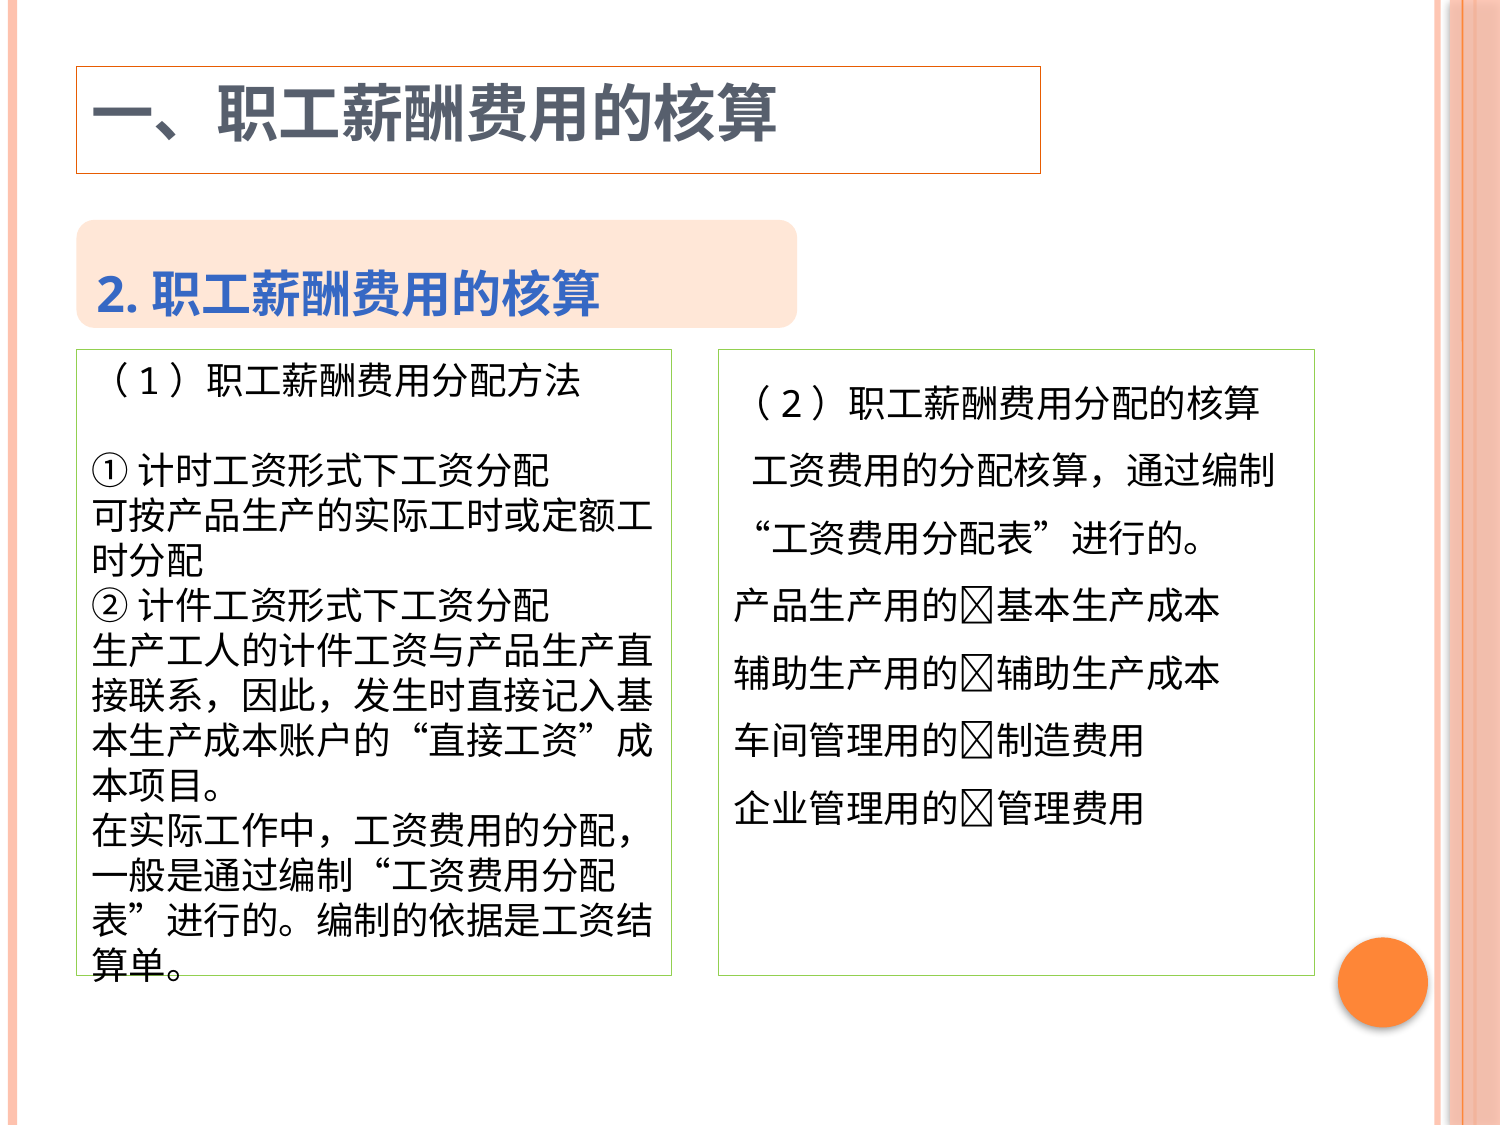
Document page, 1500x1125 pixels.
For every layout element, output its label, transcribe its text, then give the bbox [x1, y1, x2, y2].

text_box （1）职工薪酬费用分配方法 ①计时工资形式下工资分配 可按产品生产的实际工时或定额工时分配 ②计件工资形式下工资分配 生产工人的计件工资与产品生产直接联系，因此，发生时直接记入基本生产成本账户的“直接工资”成本项目。 在实际工作中，工资费用的分配，一般是通过编制“工资费用分配表”进行的。编制的依据是工资结算单。 [76, 349, 672, 976]
text_box 一、职工薪酬费用的核算 [76, 66, 1041, 174]
text_box 2.职工薪酬费用的核算 [76, 219, 798, 328]
text_box （2）职工薪酬费用分配的核算 工资费用的分配核算，通过编制“工资费用分配表”进行的。 产品生产用的基本生产成本 辅助生产用的辅助生产成本 车间管理用的制造费用 企业管理用的管理费用 [718, 349, 1315, 976]
